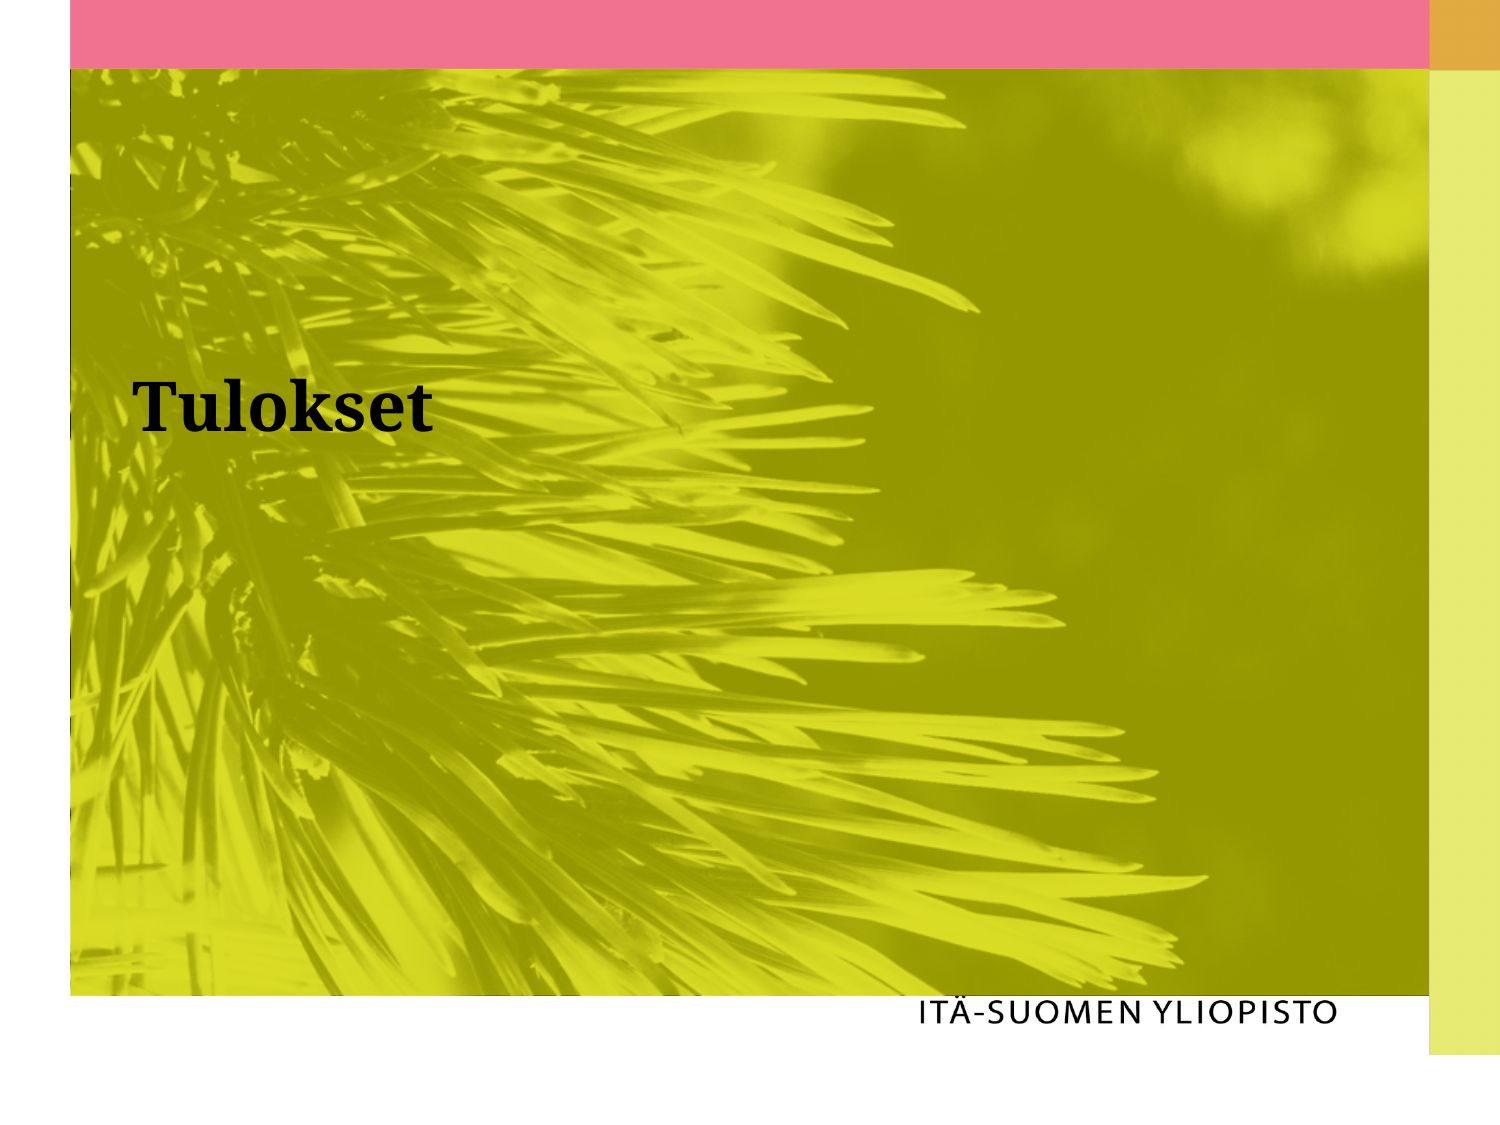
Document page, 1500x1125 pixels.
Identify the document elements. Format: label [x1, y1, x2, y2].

picture [70, 0, 1500, 1055]
